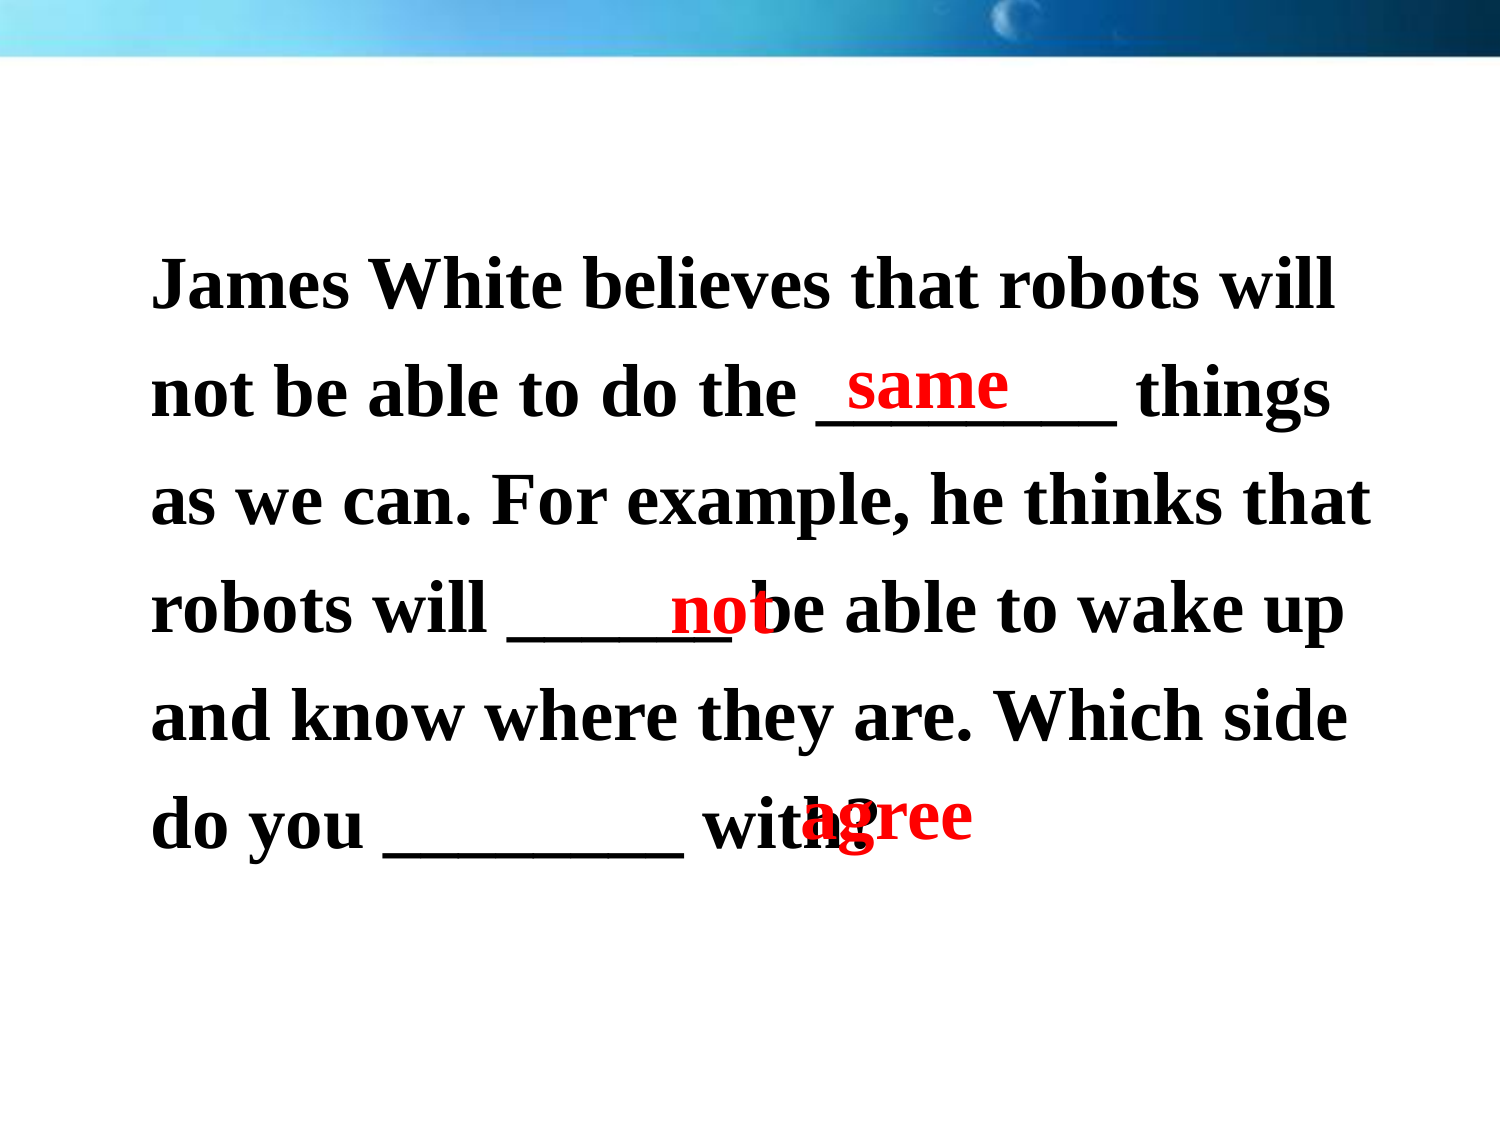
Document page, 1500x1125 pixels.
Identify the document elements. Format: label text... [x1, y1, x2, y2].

picture [0, 0, 1500, 1125]
text_box not [655, 550, 886, 656]
text_box James White believes that robots will not be able to do the ________ things as we can. For example, he thinks that robots will ______ be able to wake up and know where they are. Which side do you ________ with? [135, 207, 1388, 871]
text_box same [832, 326, 1093, 431]
text_box agree [785, 739, 1046, 863]
